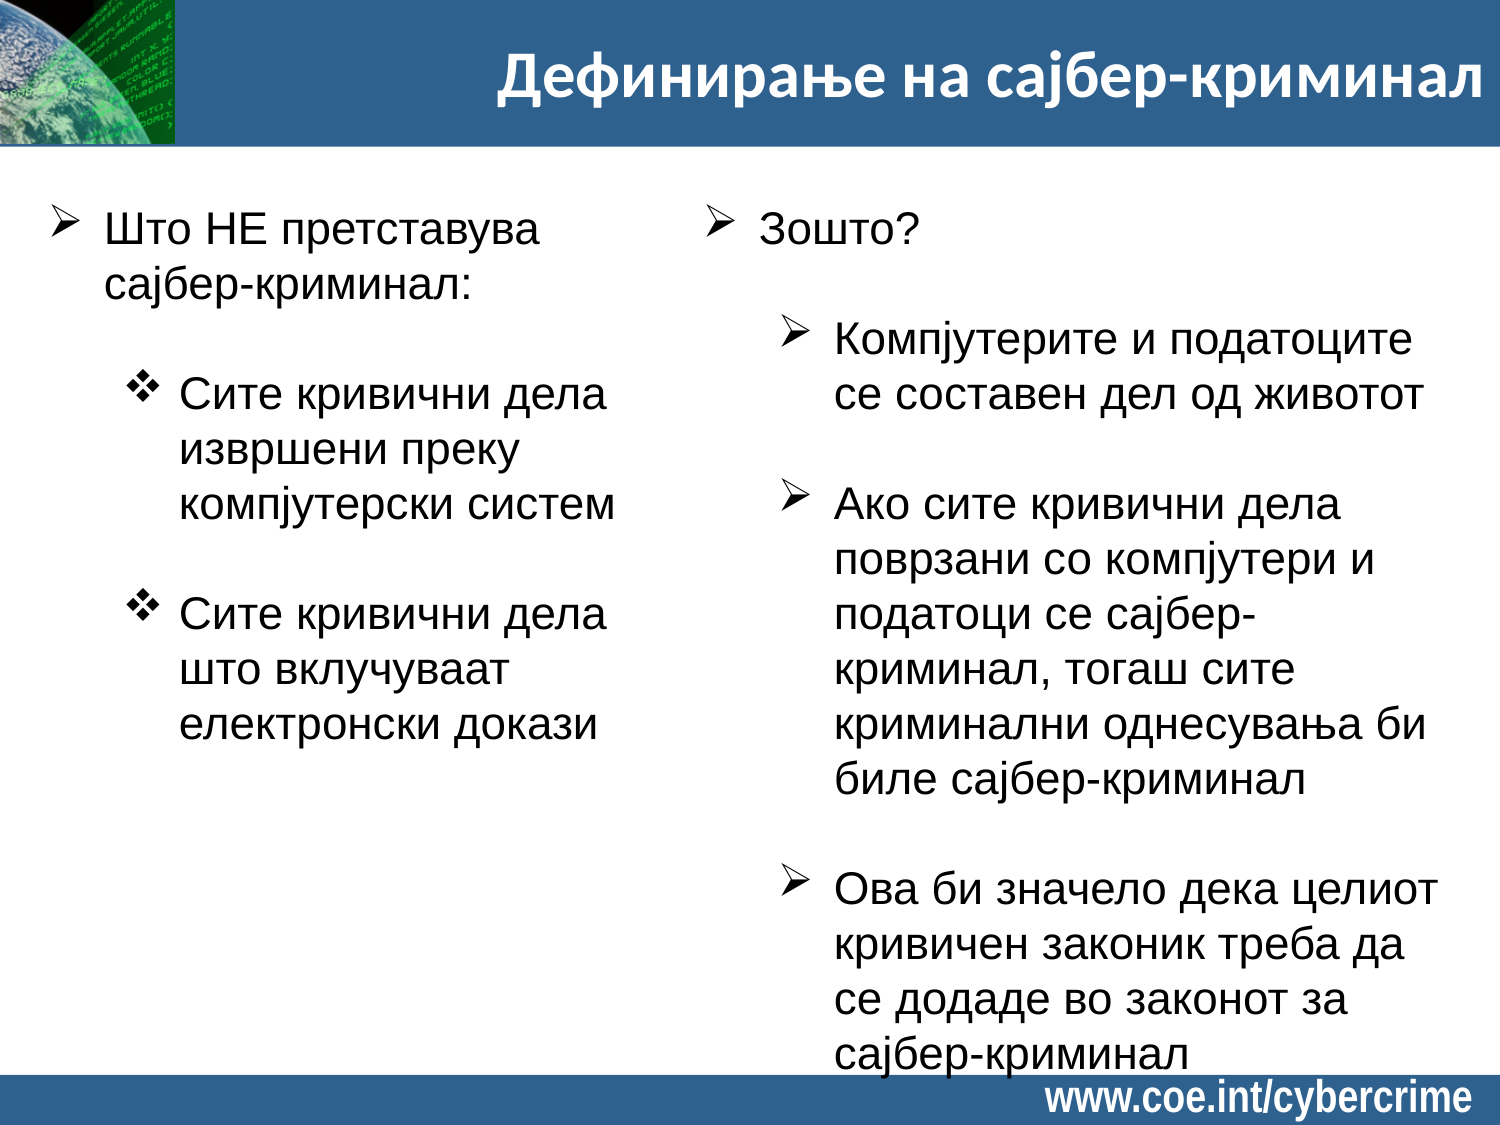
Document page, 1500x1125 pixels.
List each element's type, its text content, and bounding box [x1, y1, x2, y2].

text_box Дефинирање на сајбер-криминал [177, 0, 1500, 149]
text_box [0, 1073, 1030, 1125]
picture [0, 0, 175, 144]
text_box www.coe.int/cybercrime [1030, 1059, 1500, 1125]
text_box Што НЕ претставува сајбер-криминал: Сите кривични дела извршени преку компјутерски систем Сите кривични дела што вклучуваат електронски докази [32, 191, 687, 811]
text_box Зошто? Компјутерите и податоците се составен дел од животот Ако сите кривични дела поврзани со компјутери и податоци се сајбер-криминал, тогаш сите криминални однесувања би биле сајбер-криминал Ова би значело дека целиот кривичен законик треба да се додаде во законот за сајбер-криминал [687, 191, 1464, 1086]
